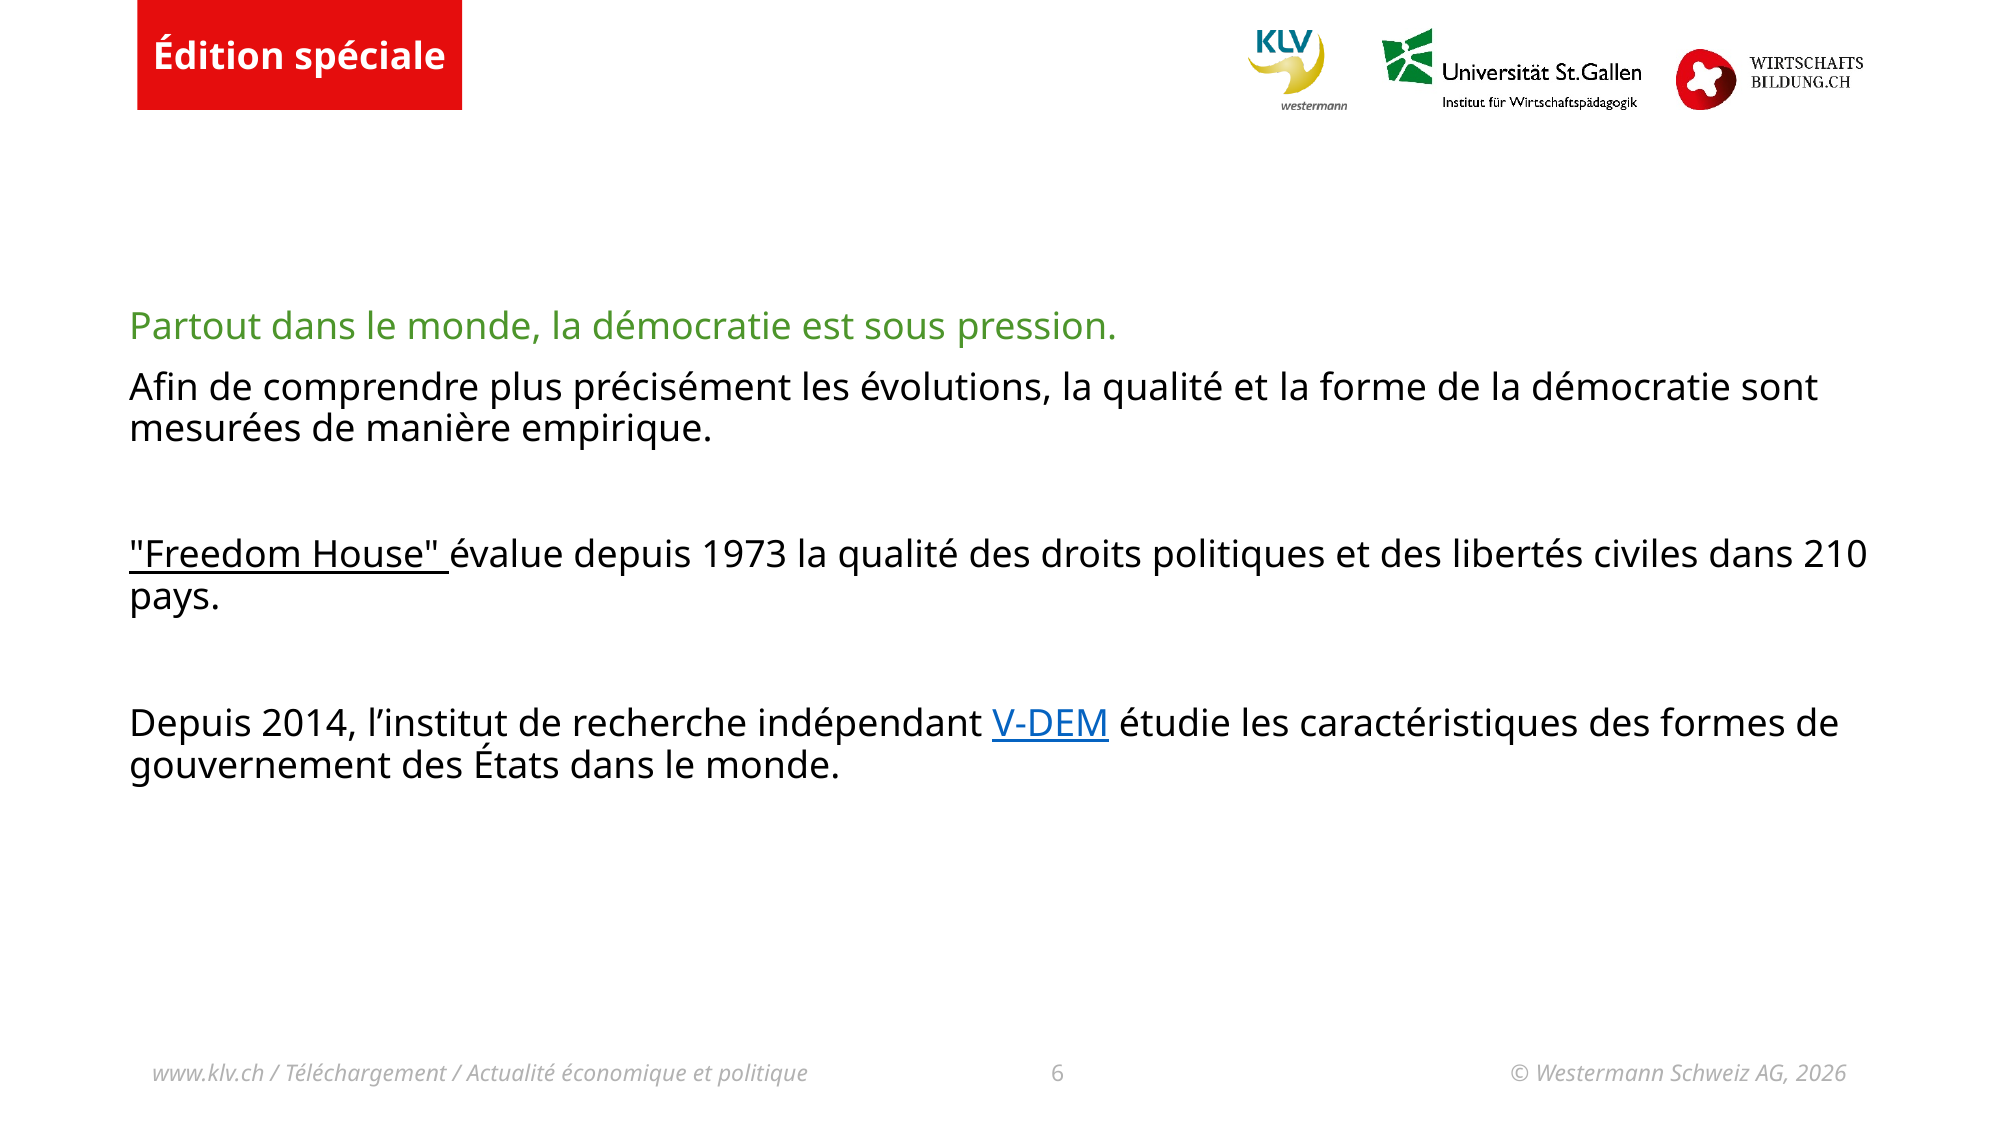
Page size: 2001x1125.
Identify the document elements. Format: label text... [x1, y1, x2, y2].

picture [1248, 30, 1347, 110]
footer © Westermann Schweiz AG, 2026 [1395, 1042, 1863, 1103]
picture [1676, 49, 1863, 110]
picture [1382, 28, 1641, 110]
list Partout dans le monde, la démocratie est sous pression. Afin de comprendre plus précisément les évolutions, la qualité et la forme de la démocratie sont mesurées de manière empirique. "Freedom House" évalue depuis 1973 la qualité des droits politiques et des libertés civiles dans 210 pays. Depuis 2014, l’institut de recherche indépendant V-DEM étudie les caractéristiques des formes de gouvernement des États dans le monde. [114, 299, 1886, 1014]
slide_number 6 [720, 1044, 1396, 1105]
slide_number www.klv.ch / Téléchargement / Actualité économique et politique [137, 1042, 900, 1103]
